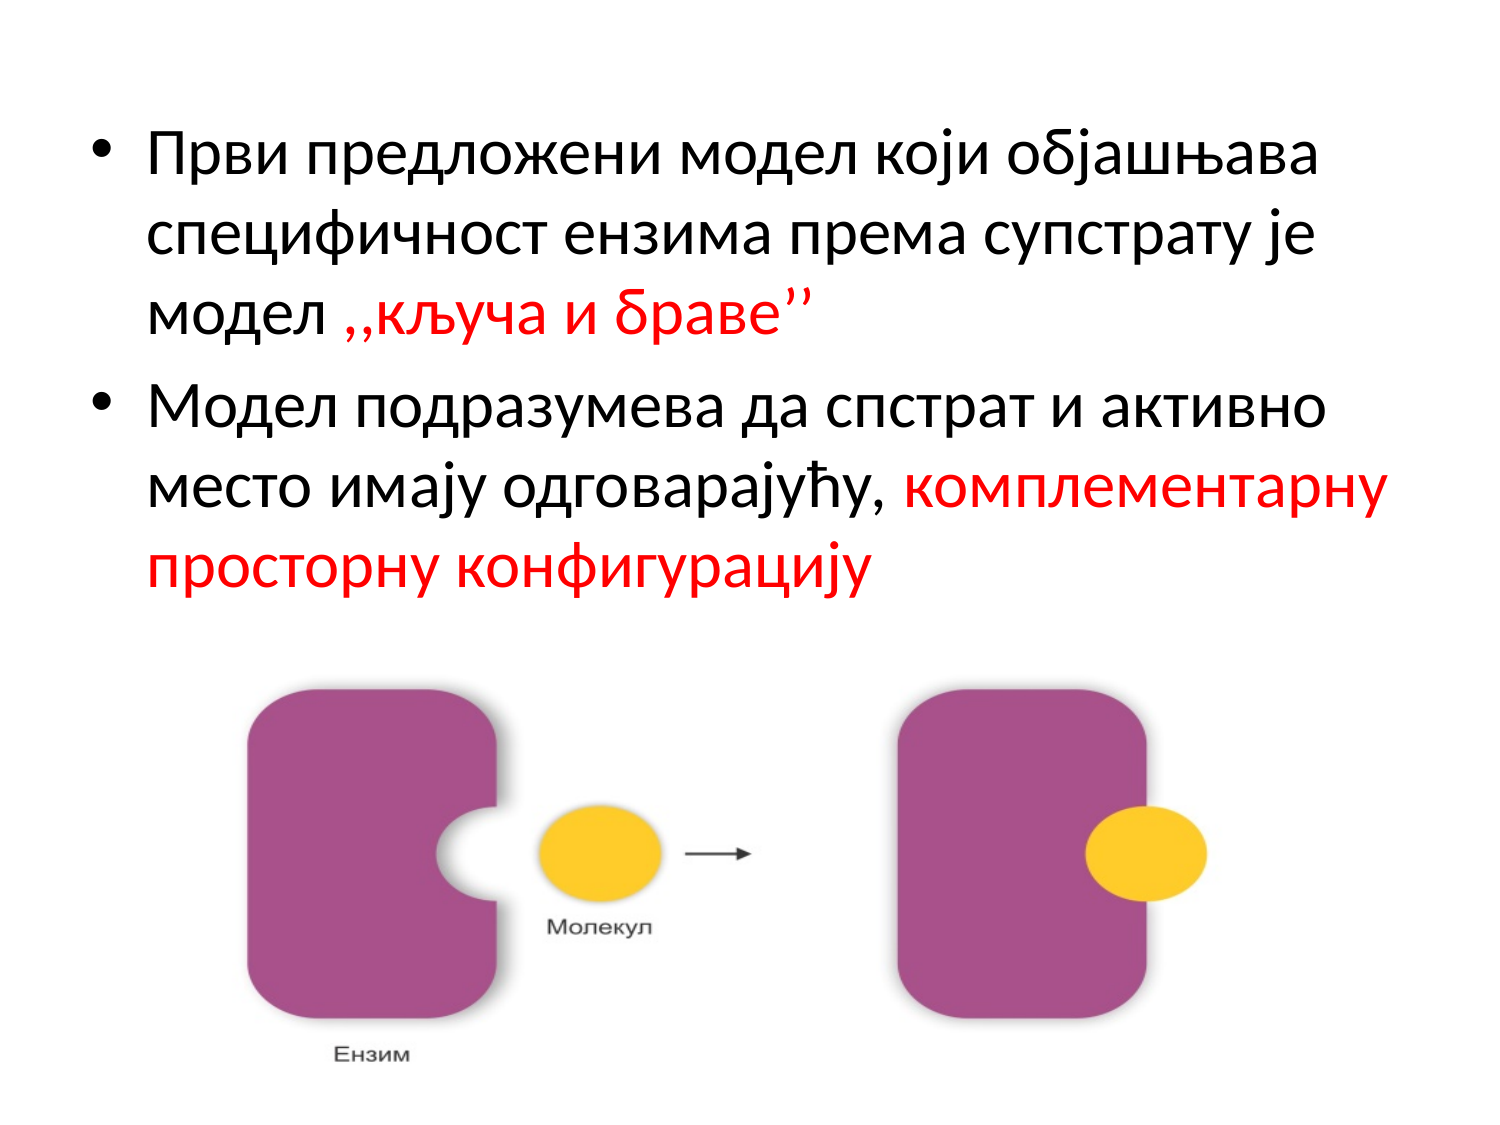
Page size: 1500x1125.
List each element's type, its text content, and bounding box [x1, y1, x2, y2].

list Први предложени модел који објашњава специфичност ензима према супстрату је модел ,,кључа и браве’’ Модел подразумева да спстрат и активно место имају одговарајућу, комплементарну просторну конфигурацију [75, 99, 1425, 1005]
picture [187, 608, 1251, 1101]
